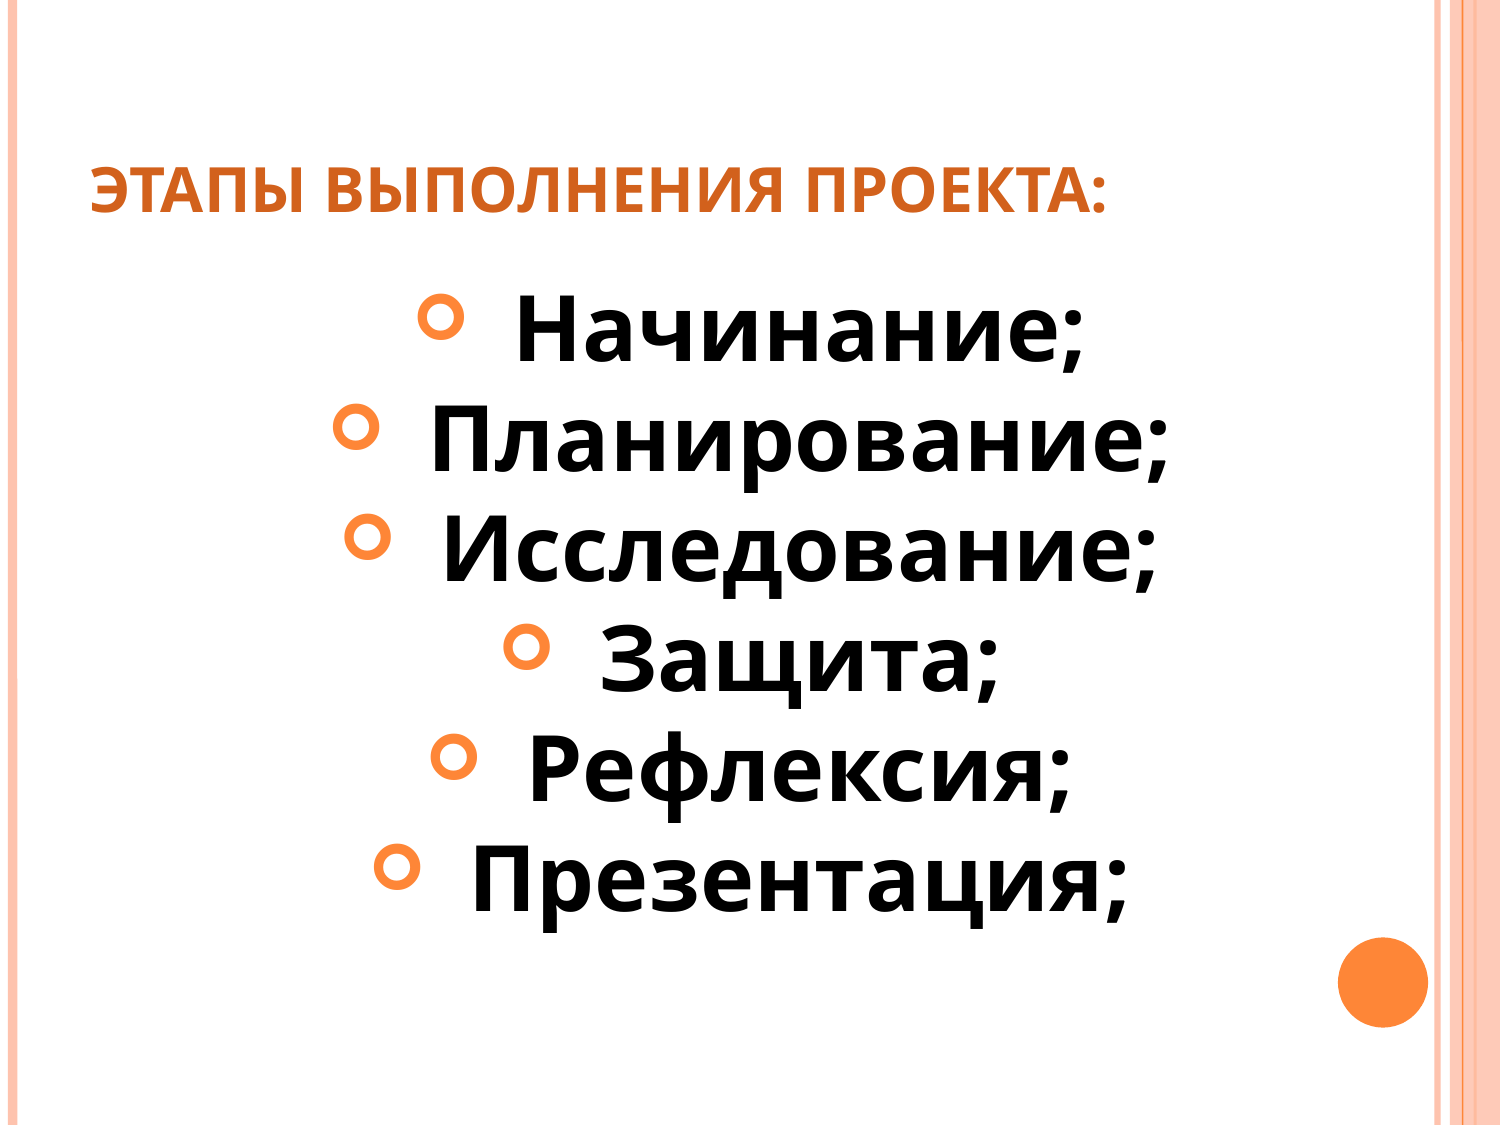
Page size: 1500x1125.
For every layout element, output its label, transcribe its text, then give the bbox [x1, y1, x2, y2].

text_box ЭТАПЫ ВЫПОЛНЕНИЯ ПРОЕКТА: [74, 45, 1300, 233]
text_box Начинание; Планирование; Исследование; Защита; Рефлексия; Презентация; [74, 262, 1425, 1094]
